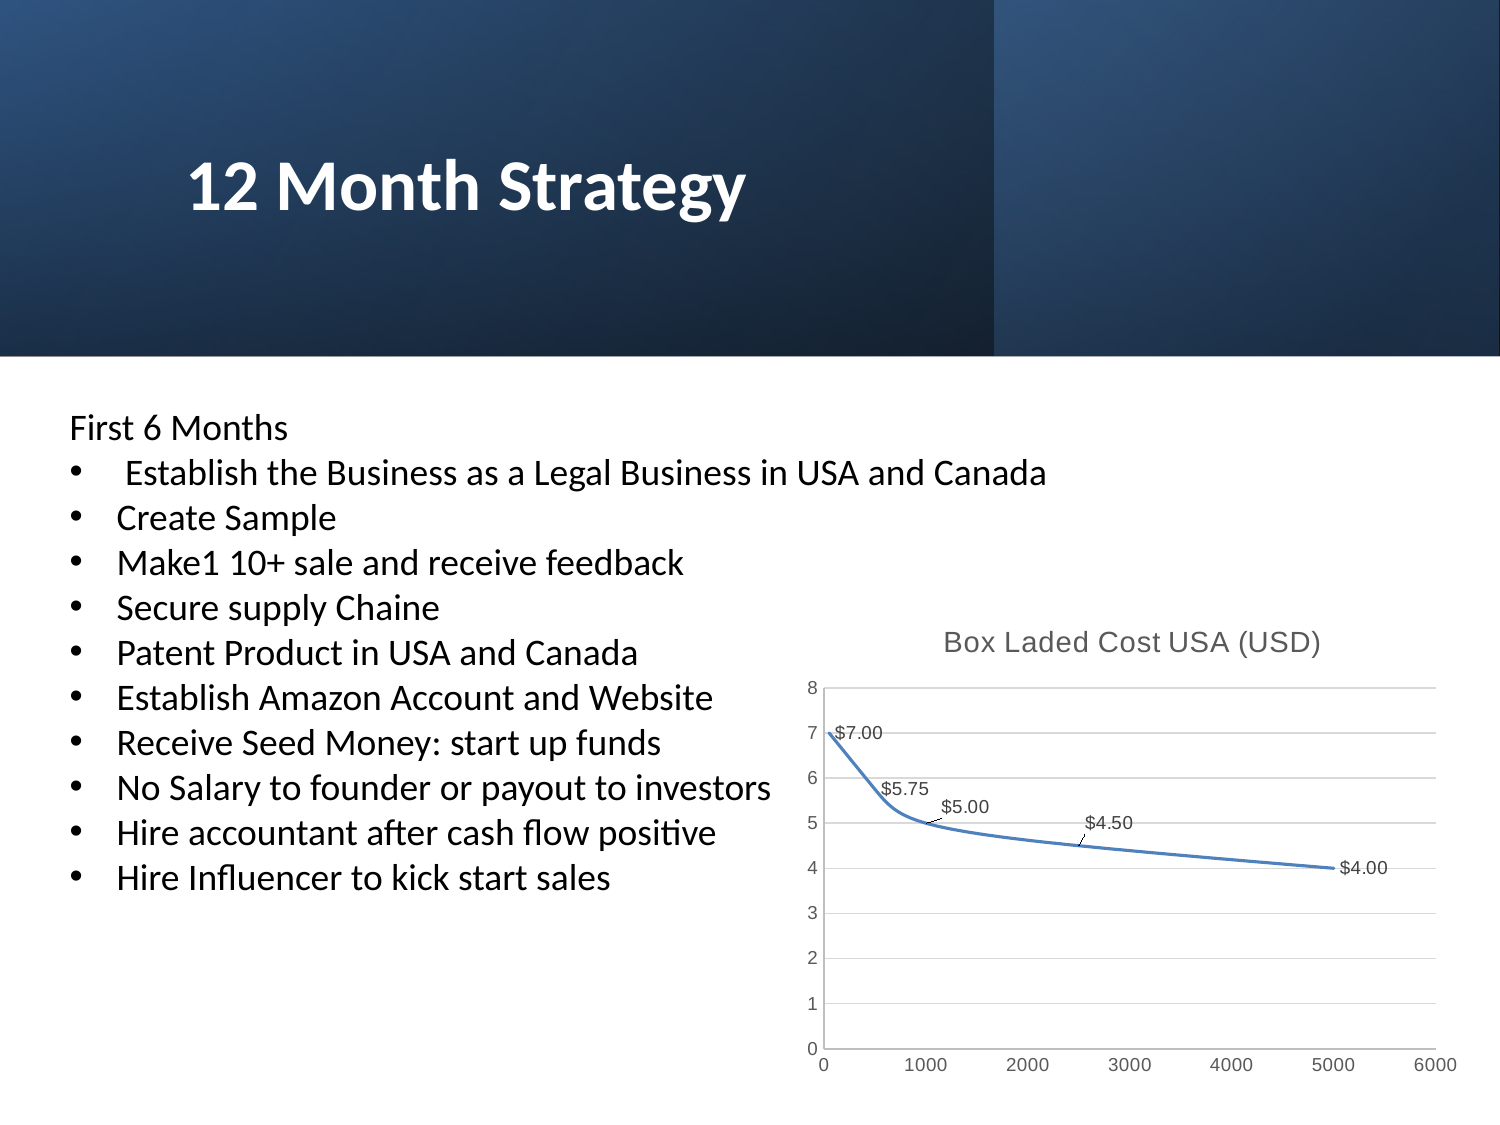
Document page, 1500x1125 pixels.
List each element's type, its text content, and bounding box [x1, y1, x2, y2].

text_box [0, 357, 1500, 1125]
text_box First 6 Months Establish the Business as a Legal Business in USA and Canada Create Sample Make1 10+ sale and receive feedback Secure supply Chaine Patent Product in USA and Canada Establish Amazon Account and Website Receive Seed Money: start up funds No Salary to founder or payout to investors Hire accountant after cash flow positive Hire Influencer to kick start sales [54, 395, 1360, 951]
chart [793, 598, 1472, 1087]
text_box 12 Month Strategy [170, 57, 1366, 316]
text_box [0, 0, 1500, 357]
